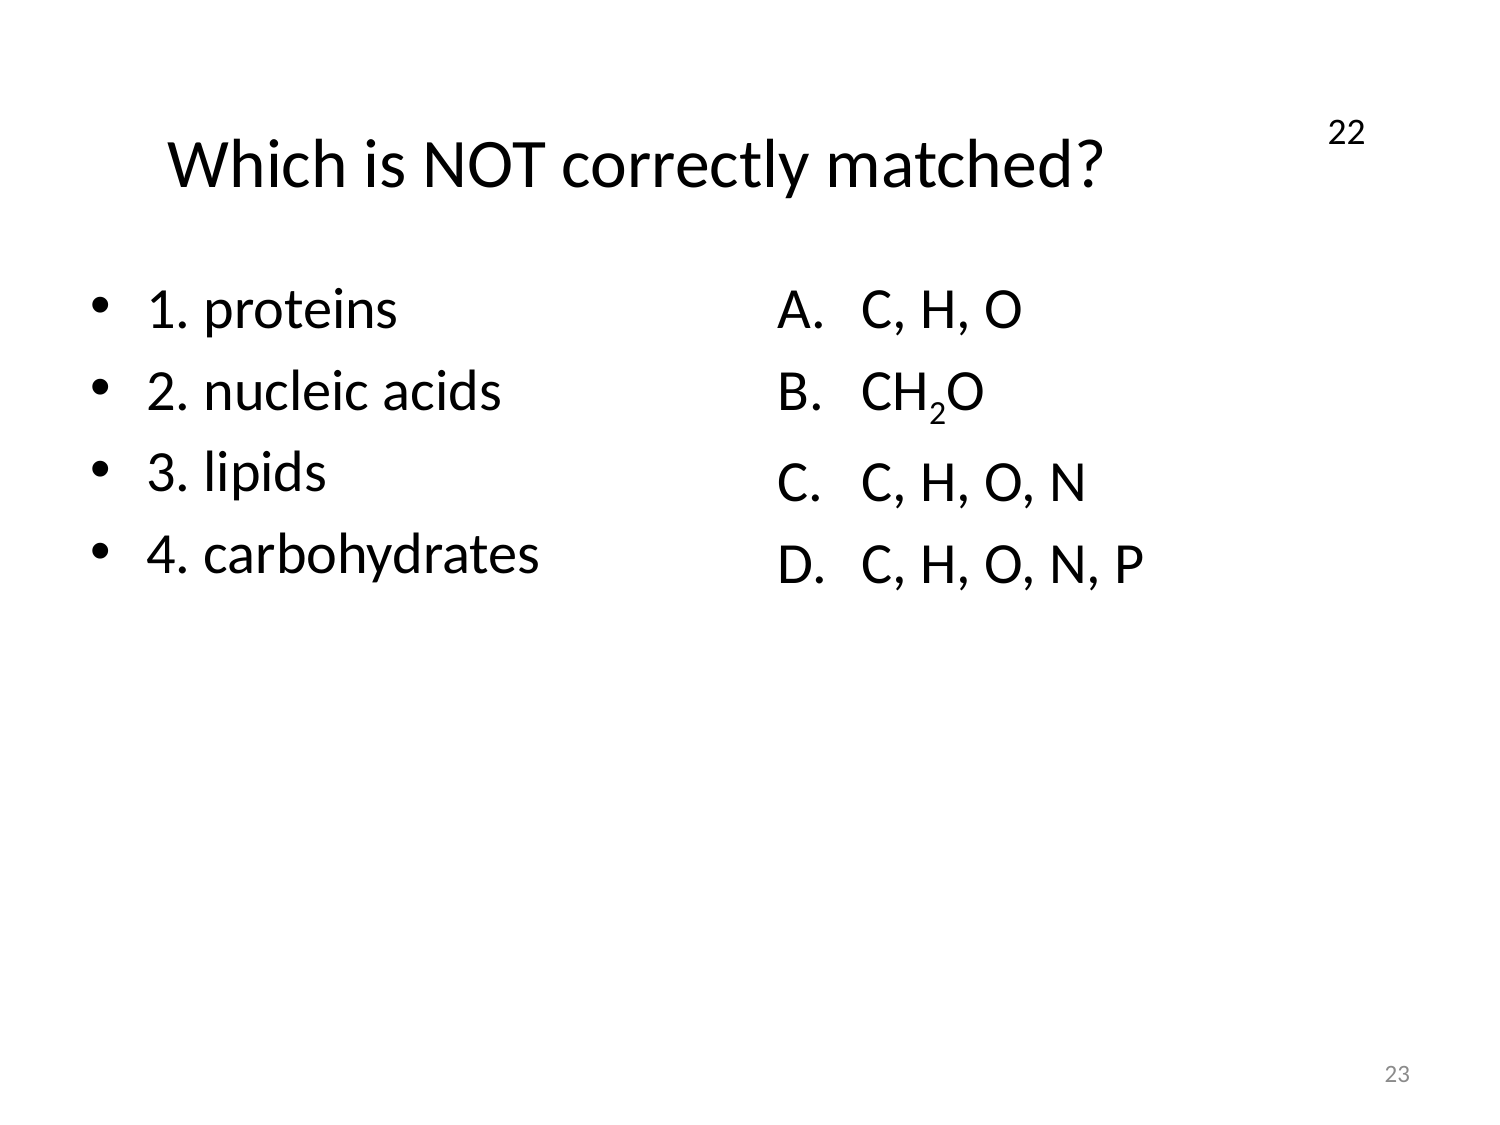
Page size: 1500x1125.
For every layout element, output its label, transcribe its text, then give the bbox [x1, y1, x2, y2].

list 1. proteins 2. nucleic acids 3. lipids 4. carbohydrates [75, 262, 738, 1005]
slide_number 23 [1074, 1042, 1425, 1103]
title Which is NOT correctly matched? [75, 87, 1200, 233]
text_box 22 [1312, 99, 1381, 160]
list C, H, O CH2O C, H, O, N C, H, O, N, P [762, 262, 1425, 1005]
